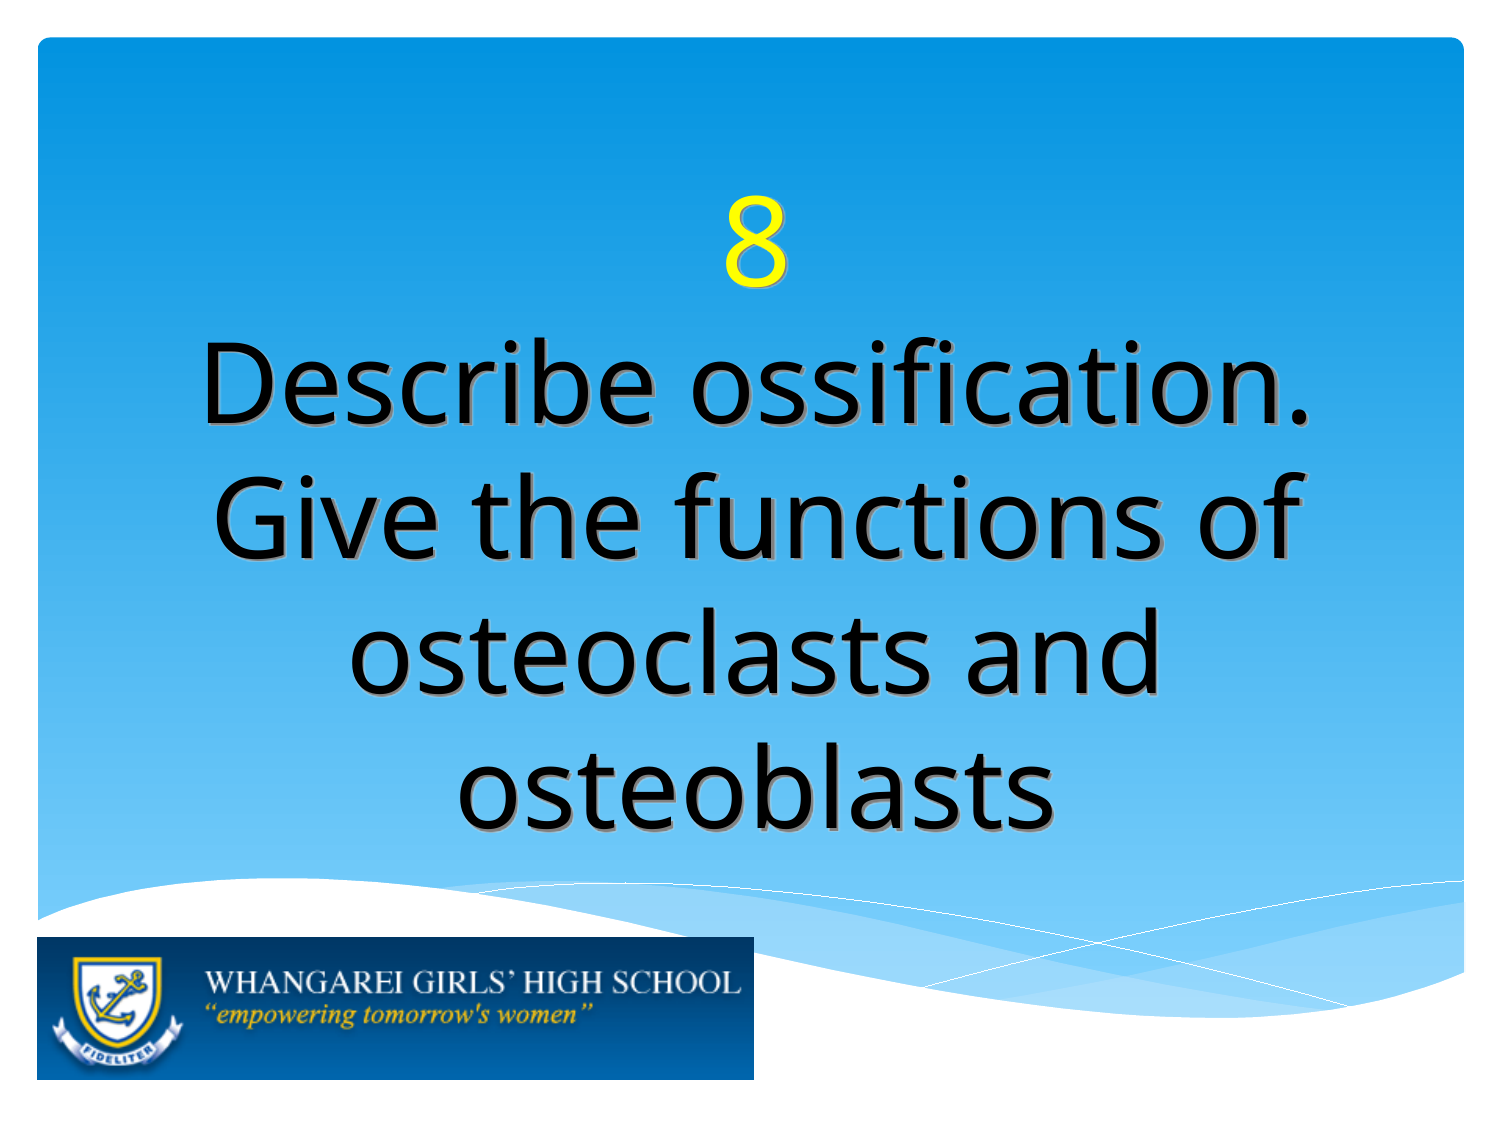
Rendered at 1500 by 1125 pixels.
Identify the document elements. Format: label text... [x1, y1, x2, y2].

text_box 8 Describe ossification. Give the functions of osteoclasts and osteoblasts [74, 99, 1438, 913]
picture [37, 937, 754, 1080]
